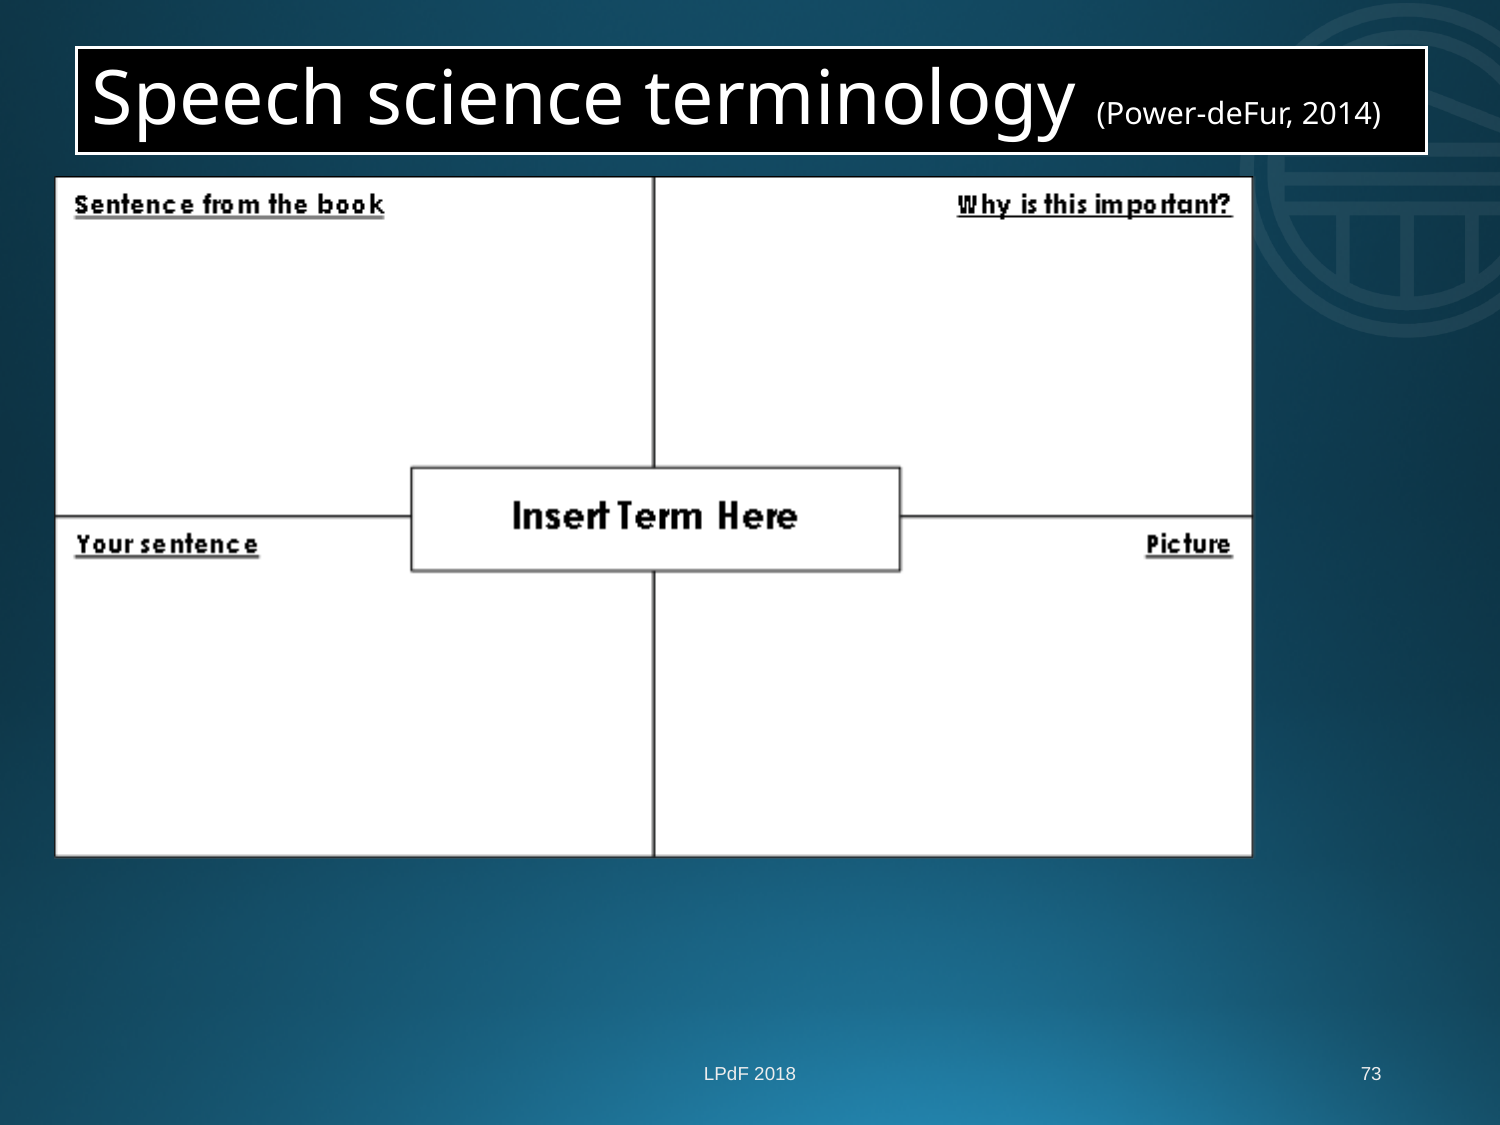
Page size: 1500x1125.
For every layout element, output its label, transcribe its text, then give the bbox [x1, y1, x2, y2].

picture [0, 0, 1500, 1125]
title Speech science terminology (Power-deFur, 2014) [75, 46, 1428, 155]
slide_number 73 [1059, 1042, 1397, 1103]
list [54, 176, 1258, 861]
footer LPdF 2018 [496, 1042, 1004, 1103]
